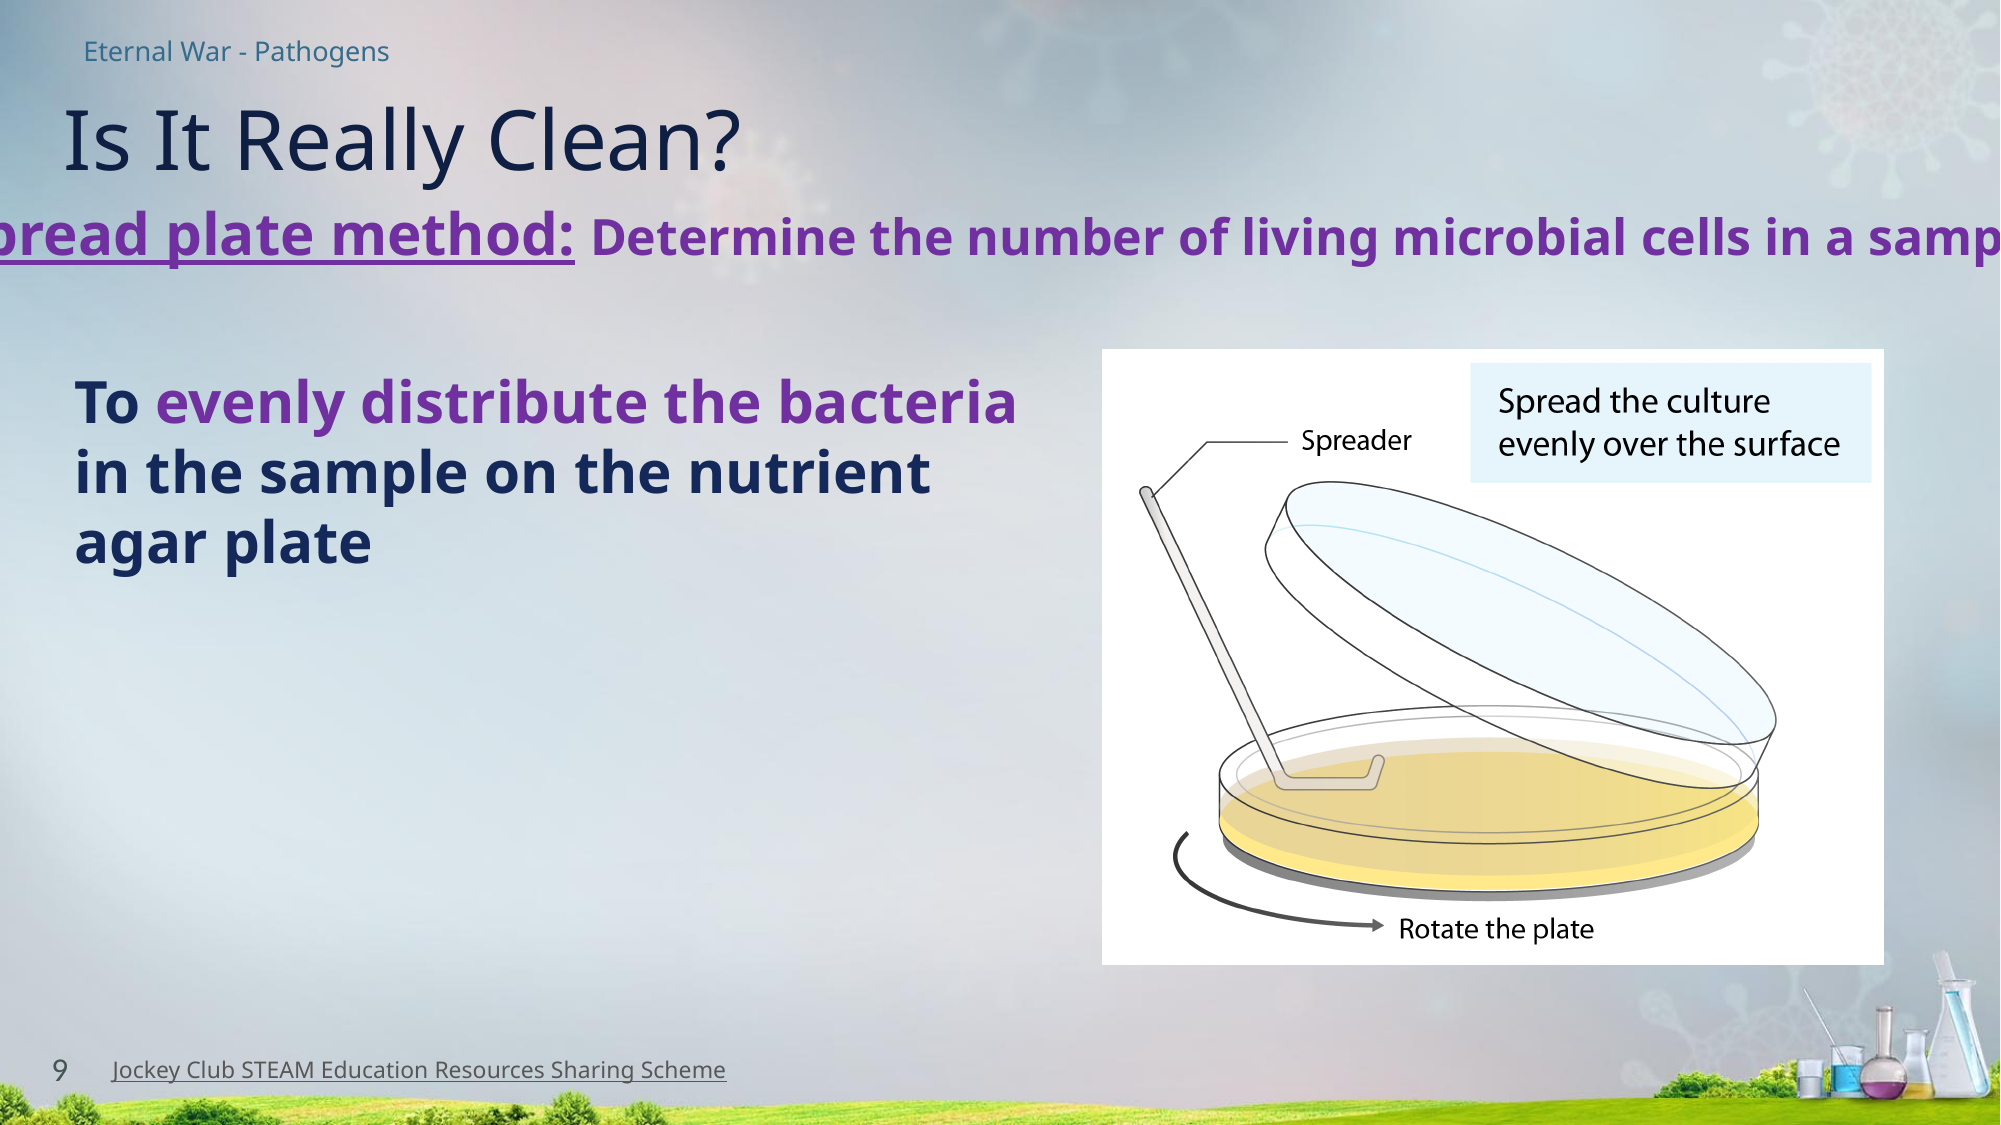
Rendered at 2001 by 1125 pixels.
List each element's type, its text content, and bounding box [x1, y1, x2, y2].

text_box Is It Really Clean? [43, 28, 1455, 190]
picture [0, 0, 2001, 1125]
text_box To evenly distribute the bacteria in the sample on the nutrient agar plate [59, 357, 1054, 583]
text_box Spread plate method: Determine the number of living microbial cells in a sample [0, 190, 2000, 275]
slide_number 9 [18, 1038, 101, 1099]
